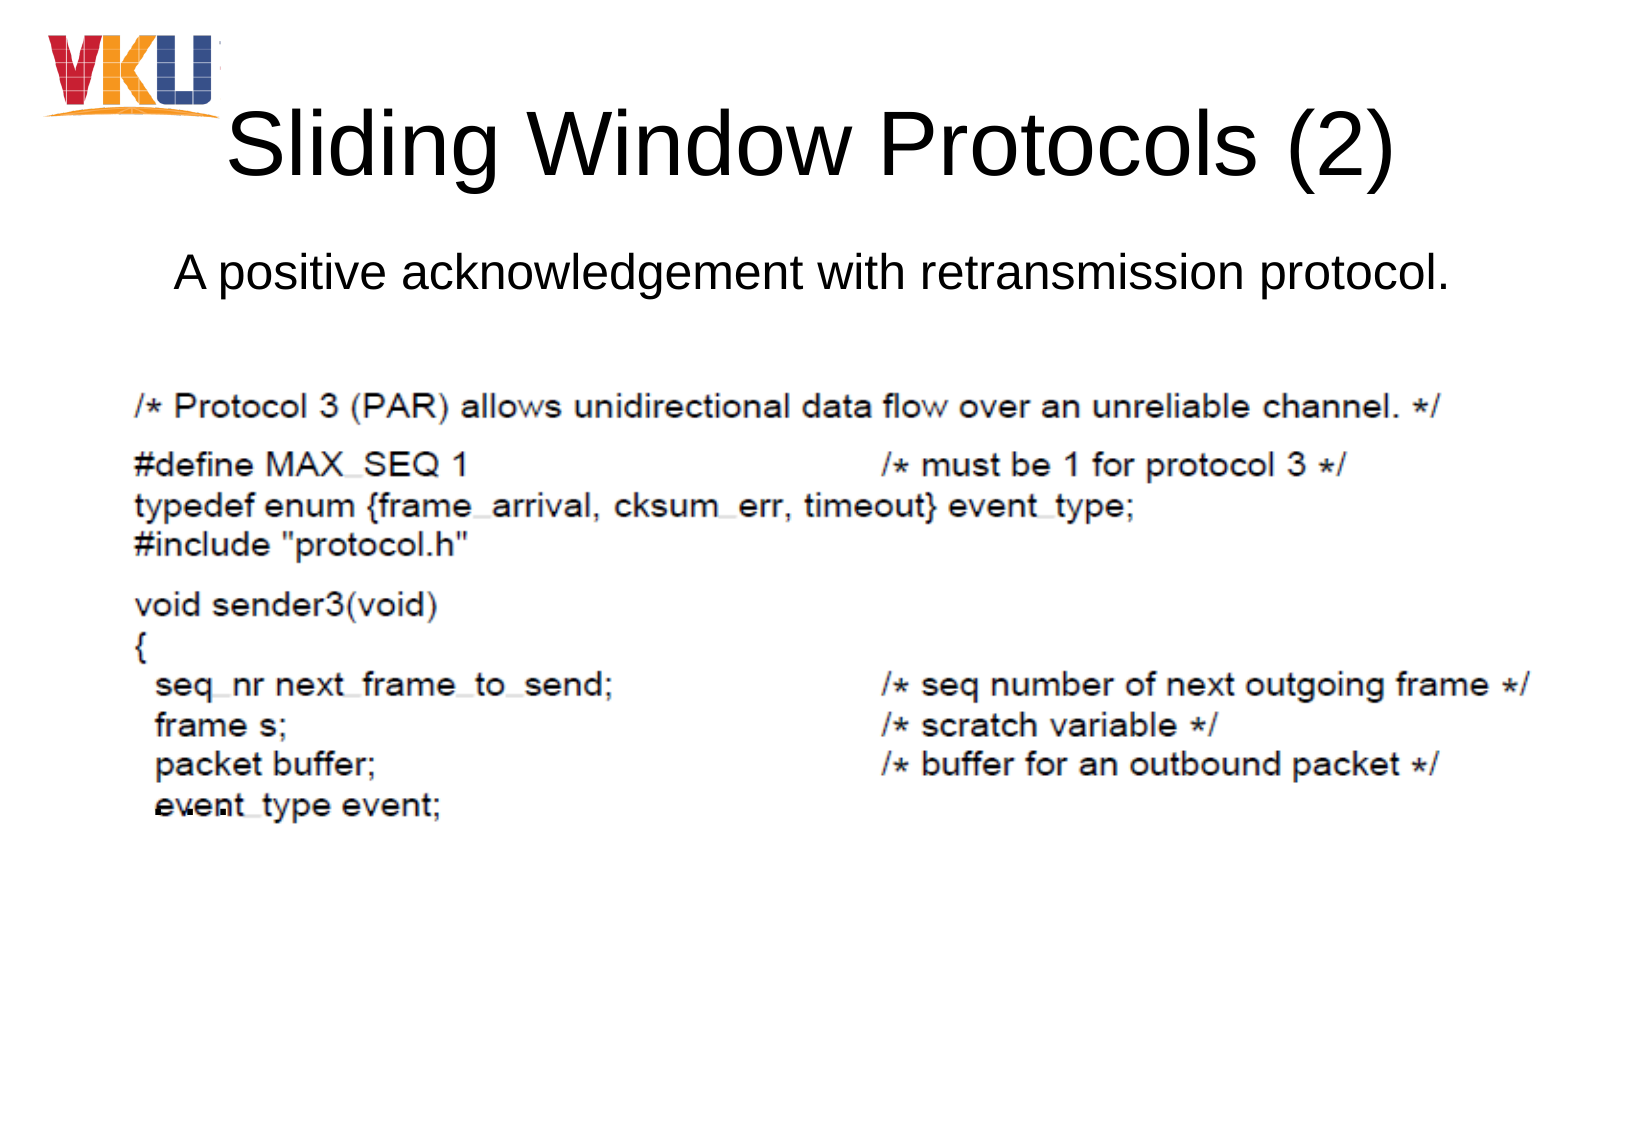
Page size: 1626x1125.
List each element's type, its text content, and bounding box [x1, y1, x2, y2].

title Sliding Window Protocols (2) [81, 45, 1544, 232]
picture [92, 365, 1597, 837]
picture [32, 21, 228, 129]
list A positive acknowledgement with retransmission protocol. [81, 232, 1544, 1038]
